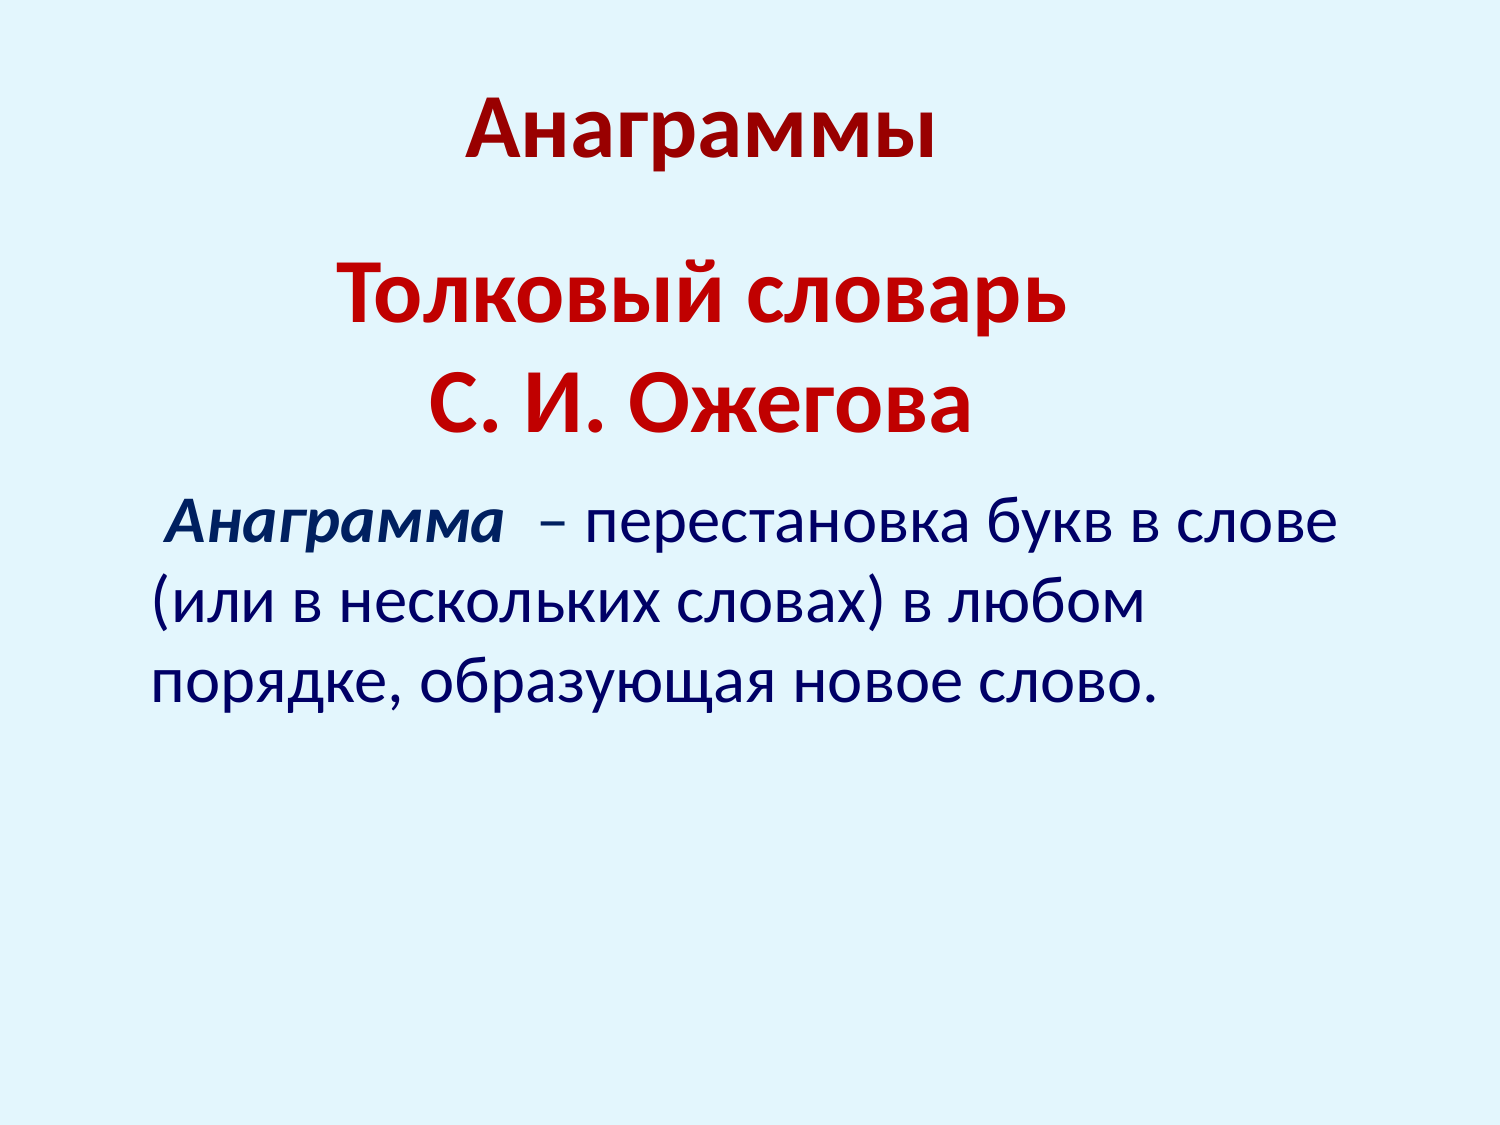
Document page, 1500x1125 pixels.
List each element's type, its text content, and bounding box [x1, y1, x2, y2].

text_box Анаграммы [64, 0, 1340, 242]
subtitle Анаграмма – перестановка букв в слове (или в нескольких словах) в любом порядке, образующая новое слово. [135, 468, 1400, 756]
title Толковый словарь С. И. Ожегова [64, 242, 1340, 461]
